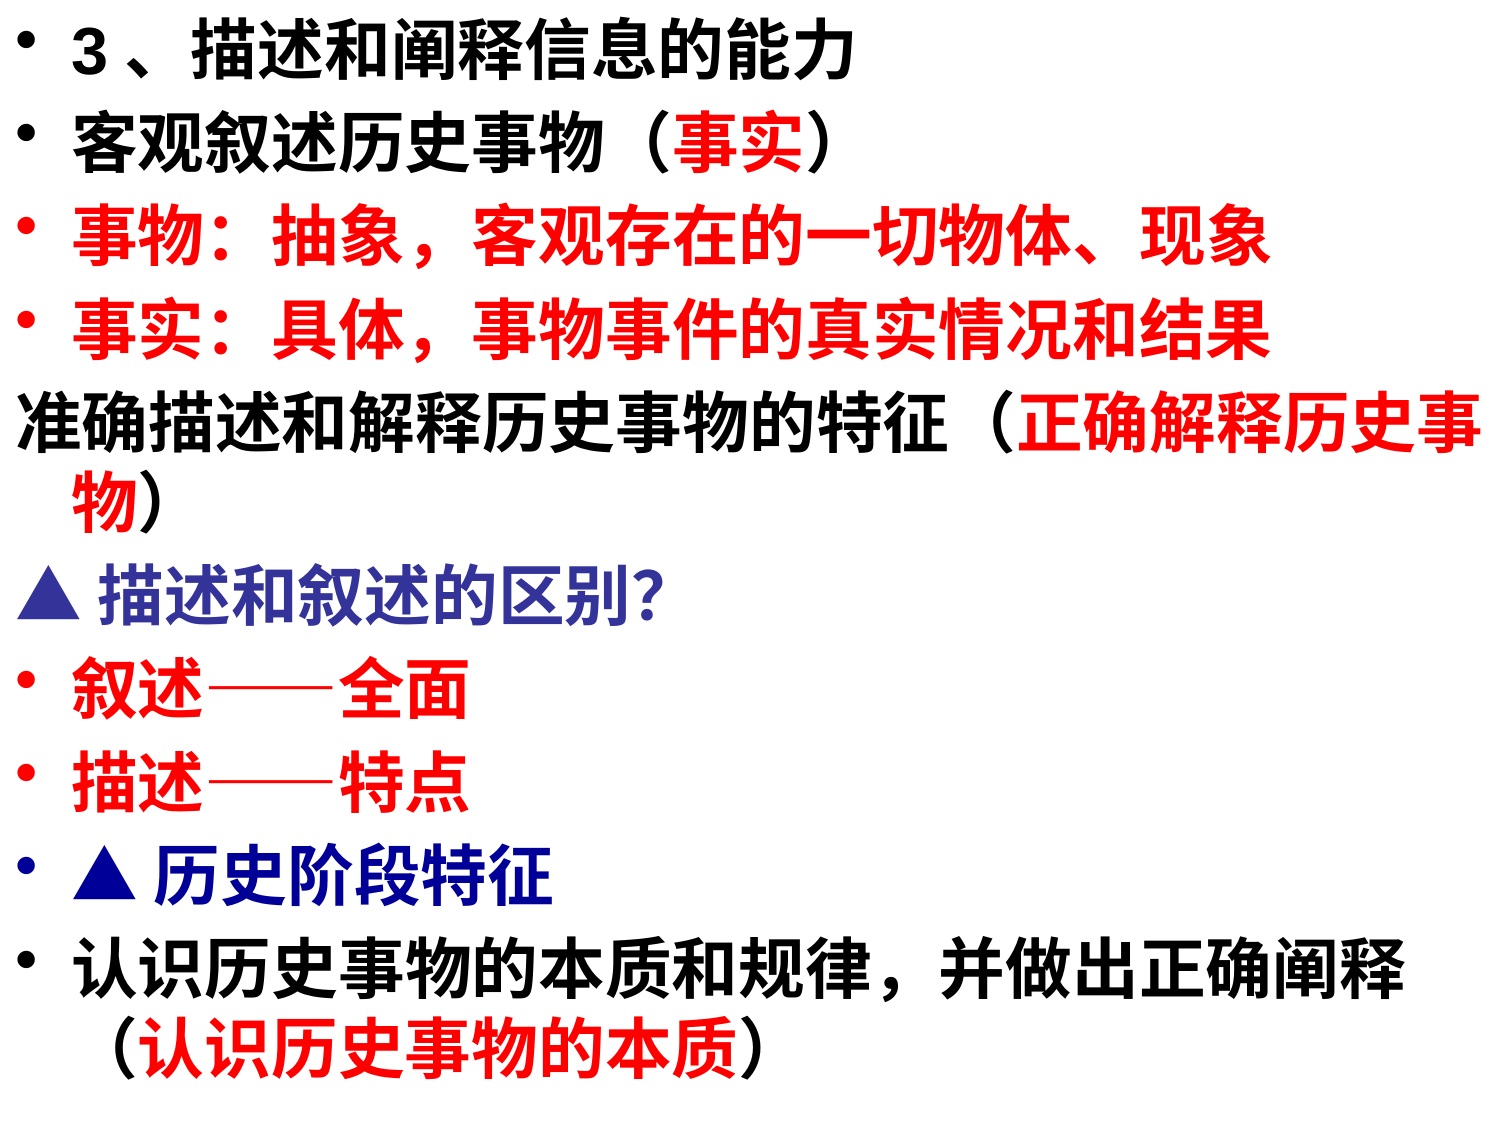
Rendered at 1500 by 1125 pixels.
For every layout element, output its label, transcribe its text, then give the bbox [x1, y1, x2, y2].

text_box [1112, 224, 1500, 286]
list 3、描述和阐释信息的能力 客观叙述历史事物（事实） 事物：抽象，客观存在的一切物体、现象 事实：具体，事物事件的真实情况和结果 准确描述和解释历史事物的特征（正确解释历史事物） ▲描述和叙述的区别？ 叙述——全面 描述——特点 ▲历史阶段特征 认识历史事物的本质和规律，并做出正确阐释（认识历史事物的本质） [0, 0, 1500, 1125]
